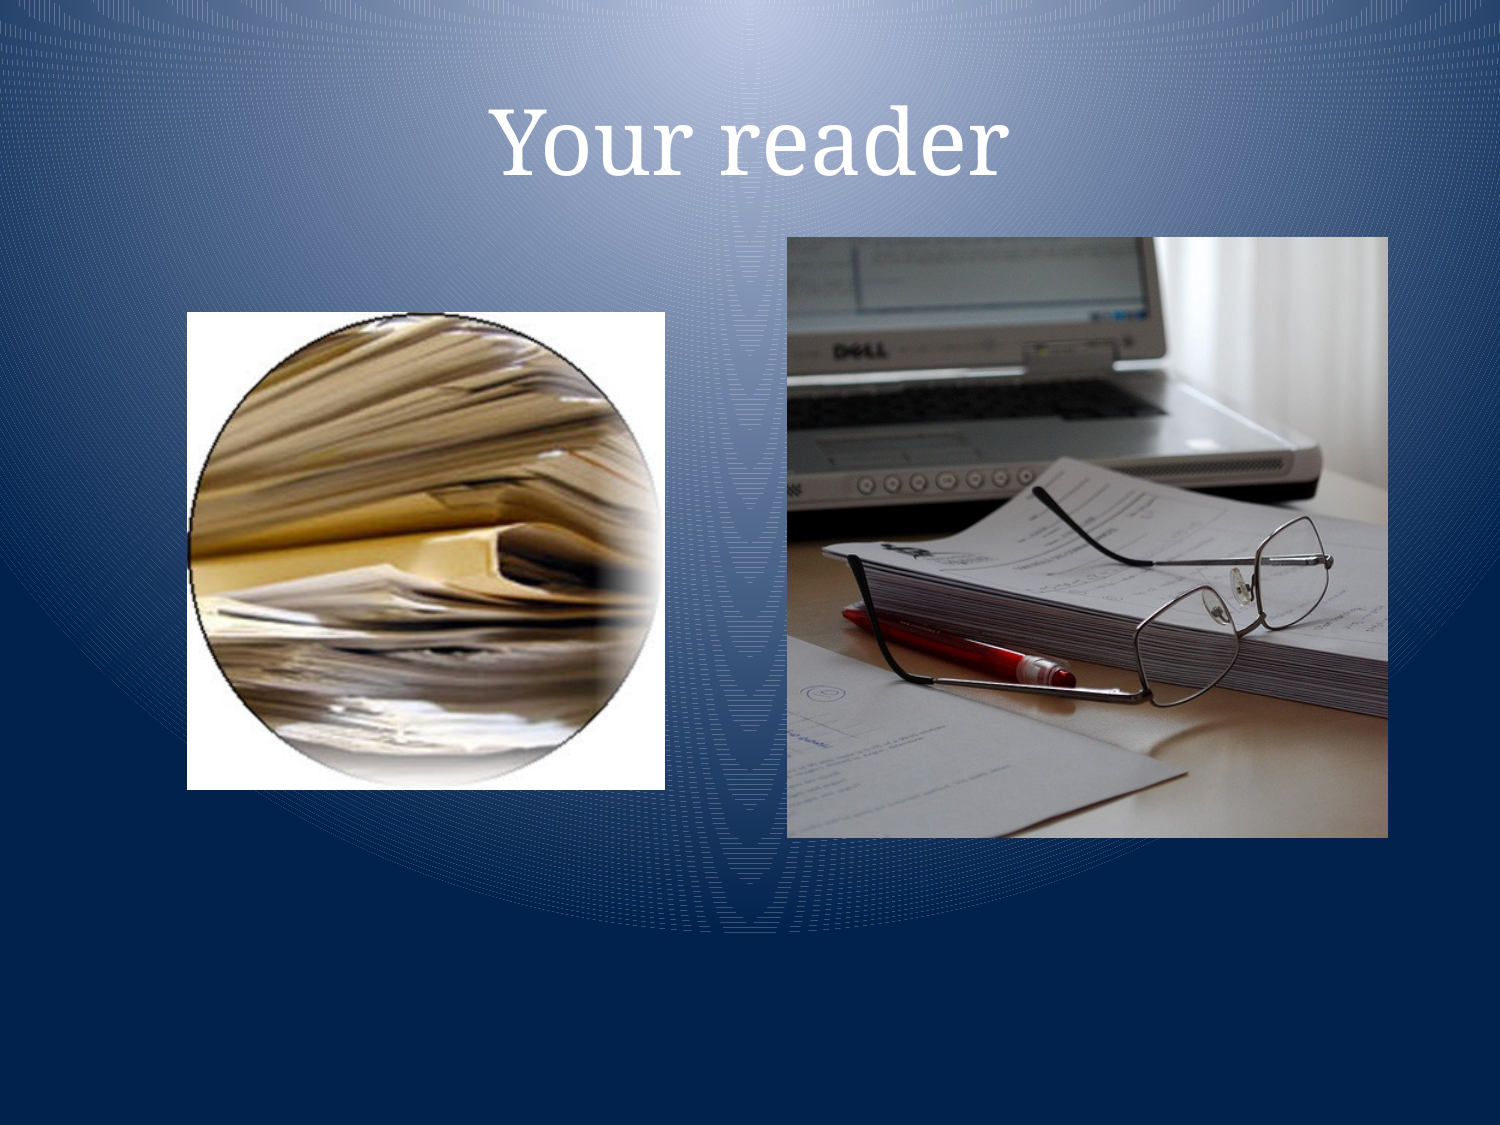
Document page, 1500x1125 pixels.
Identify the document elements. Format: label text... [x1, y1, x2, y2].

picture [787, 237, 1388, 838]
title Your reader [75, 45, 1425, 233]
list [187, 312, 665, 790]
